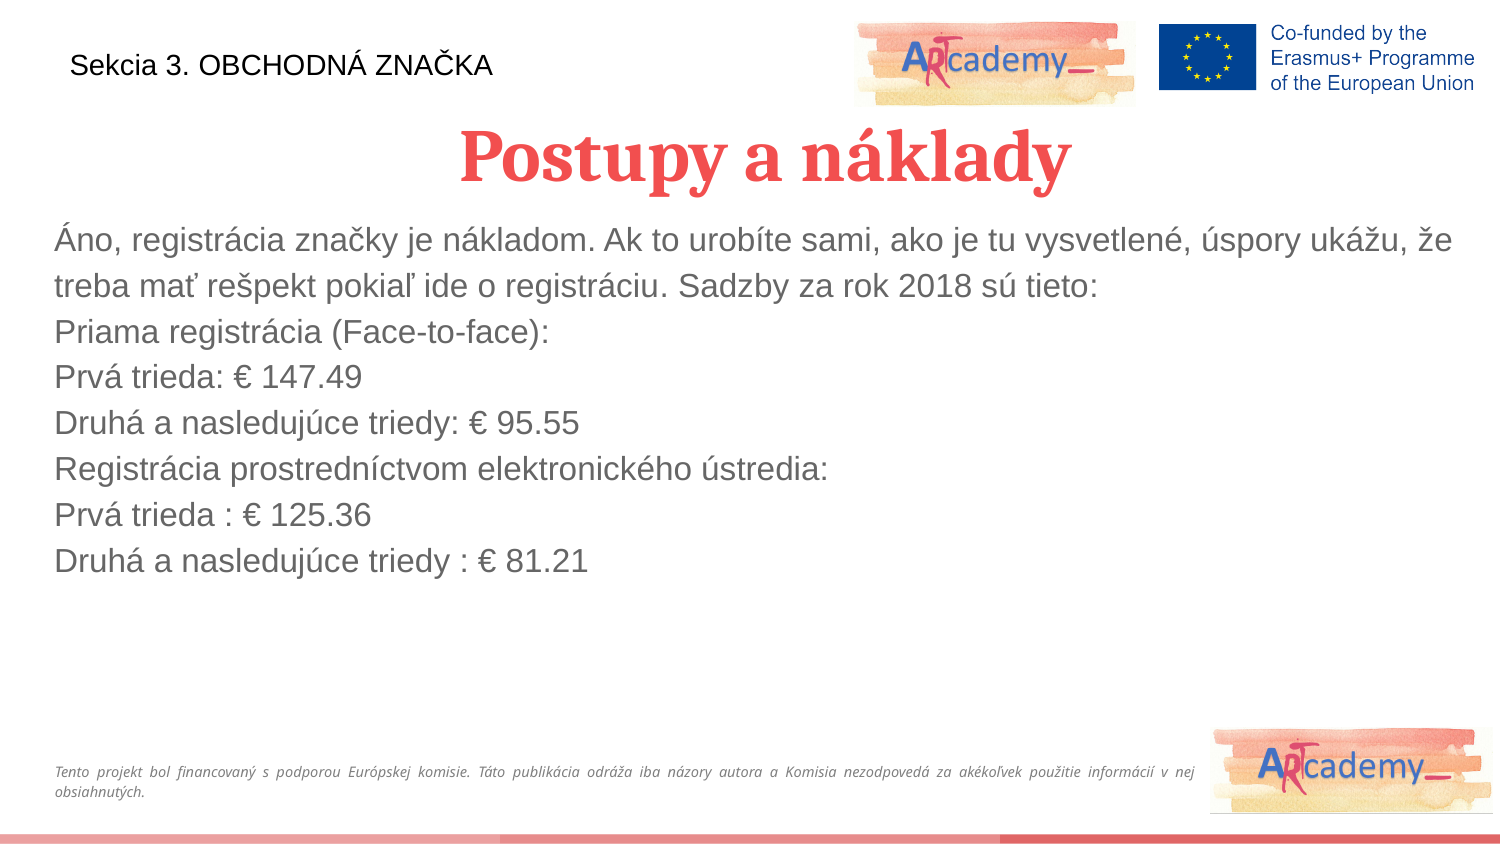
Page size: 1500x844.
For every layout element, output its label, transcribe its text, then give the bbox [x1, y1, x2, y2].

text_box Tento projekt bol financovaný s podporou Európskej komisie. Táto publikácia odráža iba názory autora a Komisia nezodpovedá za akékoľvek použitie informácií v nej obsiahnutých. [39, 754, 1205, 799]
text_box Sekcia 3. OBCHODNÁ ZNAČKA [54, 39, 180, 89]
picture [1158, 24, 1474, 94]
list Áno, registrácia značky je nákladom. Ak to urobíte sami, ako je tu vysvetlené, úspory ukážu, že treba mať rešpekt pokiaľ ide o registráciu. Sadzby za rok 2018 sú tieto: Priama registrácia (Face-to-face): Prvá trieda: € 147.49 Druhá a nasledujúce triedy: € 95.55 Registrácia prostredníctvom elektronického ústredia: Prvá trieda : € 125.36 Druhá a nasledujúce triedy : € 81.21 [16, 197, 1474, 732]
picture [854, 2, 1137, 138]
picture [1210, 709, 1493, 844]
text_box Postupy a náklady [180, 4, 1352, 212]
